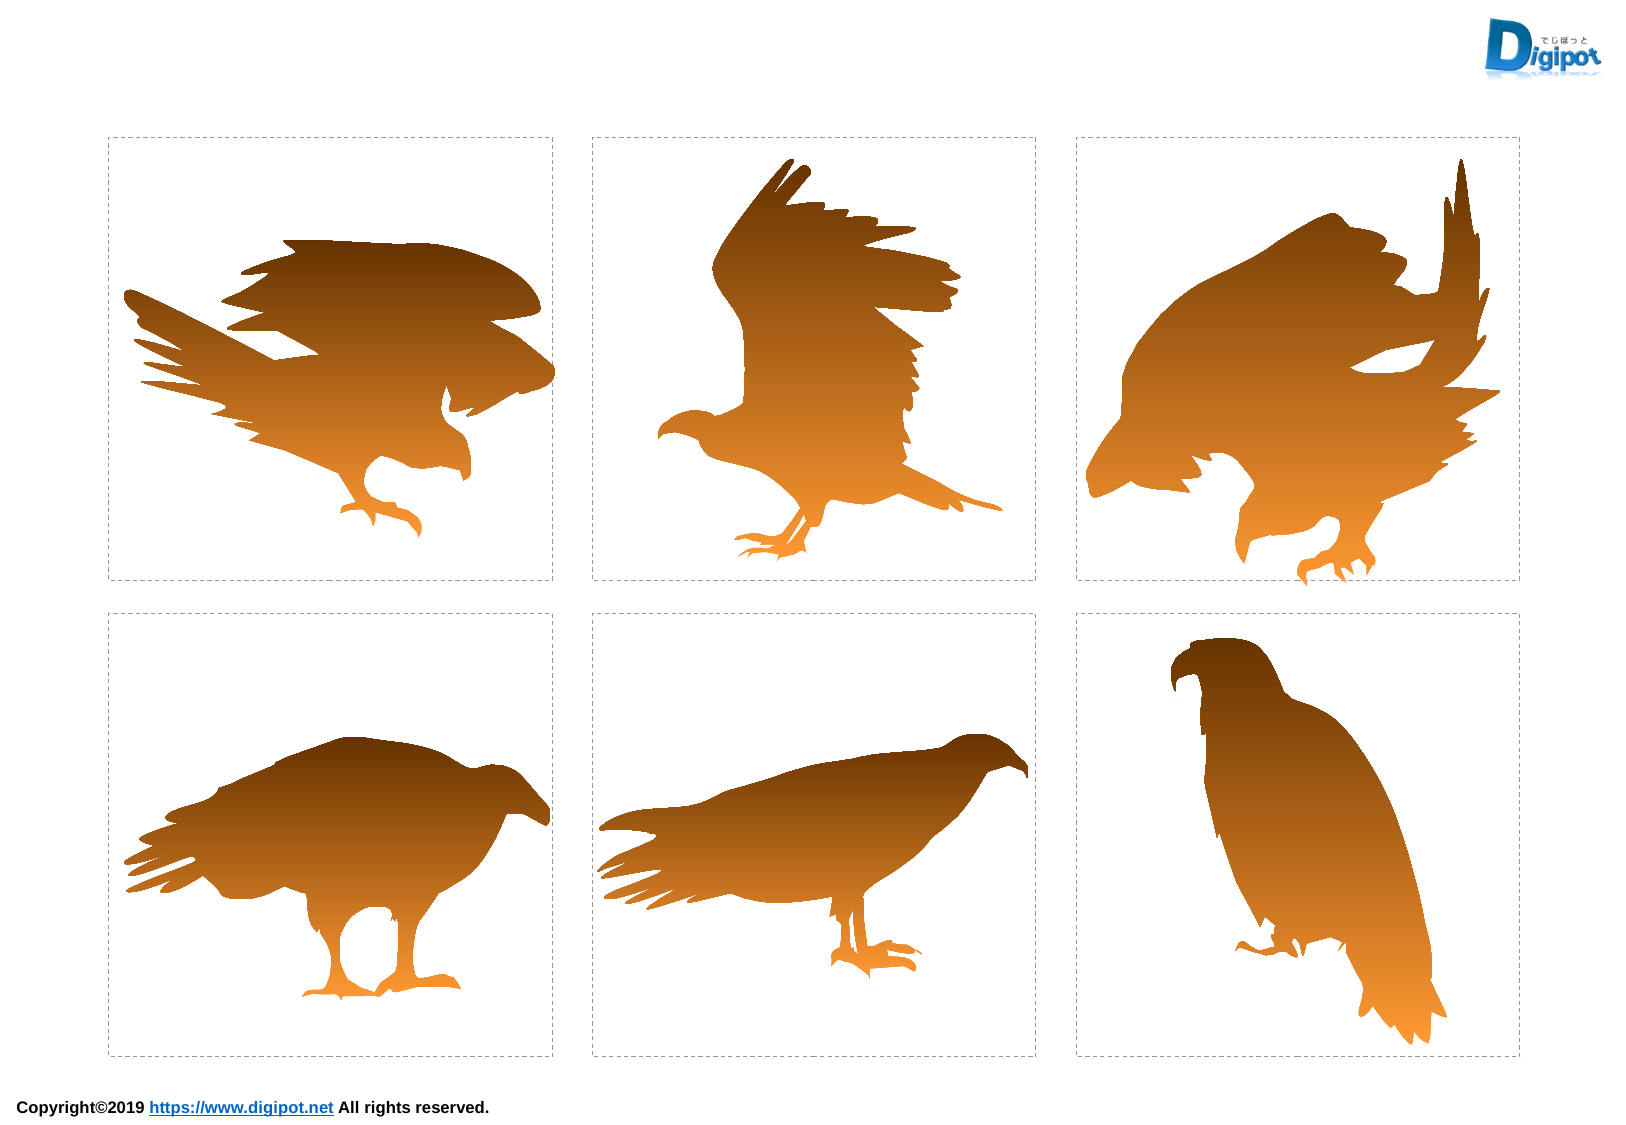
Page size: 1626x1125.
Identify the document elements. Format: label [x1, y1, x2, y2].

text_box [596, 734, 1029, 981]
text_box [657, 159, 1003, 562]
text_box [1170, 638, 1448, 1045]
text_box [124, 736, 551, 1001]
text_box [124, 239, 556, 539]
text_box [1086, 159, 1501, 587]
picture [1485, 18, 1602, 82]
